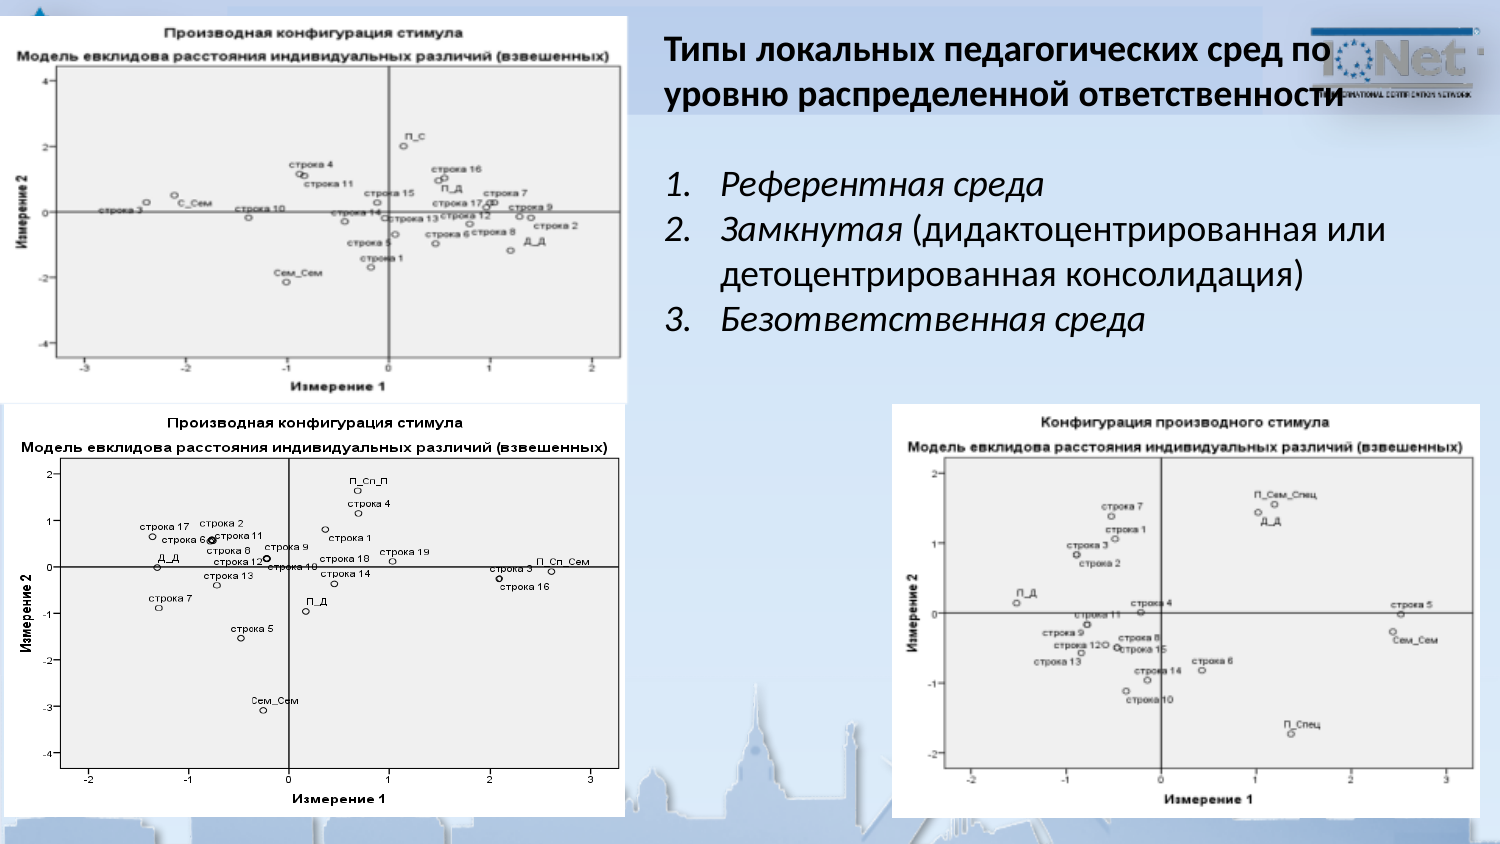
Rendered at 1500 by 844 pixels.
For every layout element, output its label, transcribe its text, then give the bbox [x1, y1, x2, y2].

picture [1480, 25, 1484, 101]
picture [891, 404, 1481, 818]
picture [0, 2, 630, 817]
text_box Типы локальных педагогических сред по уровню распределенной ответственности Референтная среда Замкнутая (дидактоцентрированная или детоцентрированная консолидация) Безответственная среда [648, 16, 1480, 347]
